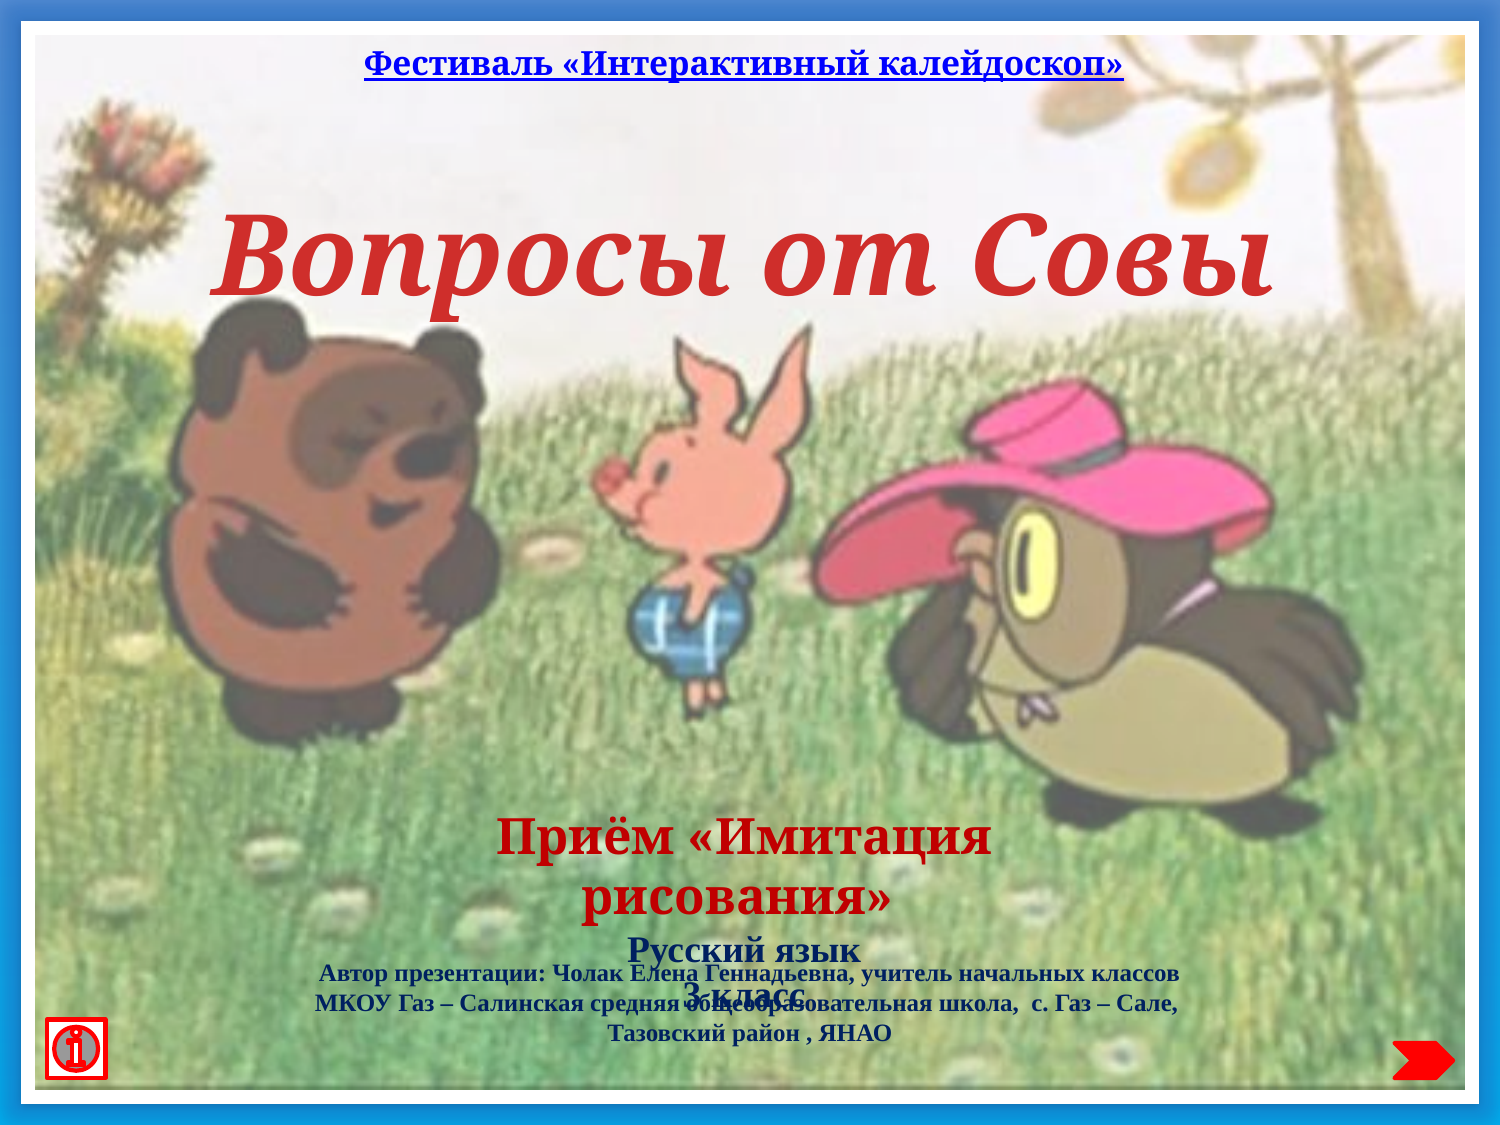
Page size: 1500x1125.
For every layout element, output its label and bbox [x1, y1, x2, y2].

picture [34, 34, 1466, 1091]
